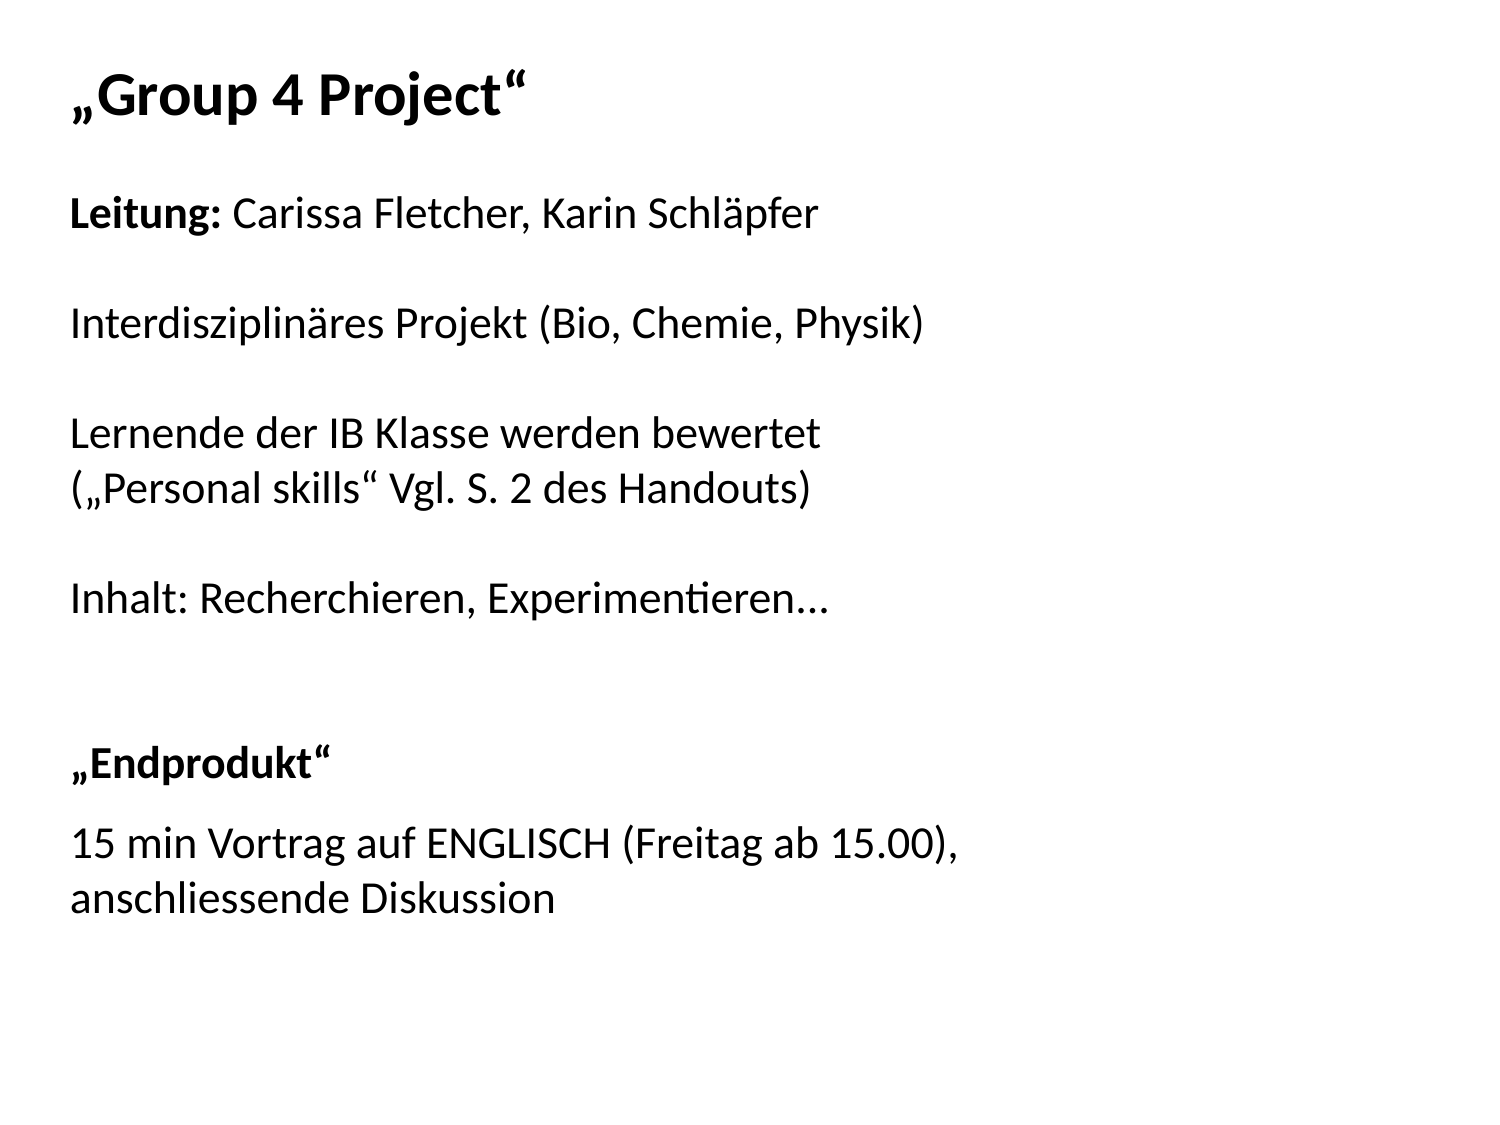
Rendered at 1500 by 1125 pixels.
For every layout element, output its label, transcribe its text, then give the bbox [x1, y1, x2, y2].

text_box „Group 4 Project“ Leitung: Carissa Fletcher, Karin Schläpfer Interdisziplinäres Projekt (Bio, Chemie, Physik) Lernende der IB Klasse werden bewertet („Personal skills“ Vgl. S. 2 des Handouts) Inhalt: Recherchieren, Experimentieren... „Endprodukt“ 15 min Vortrag auf ENGLISCH (Freitag ab 15.00), anschliessende Diskussion [55, 45, 1407, 930]
